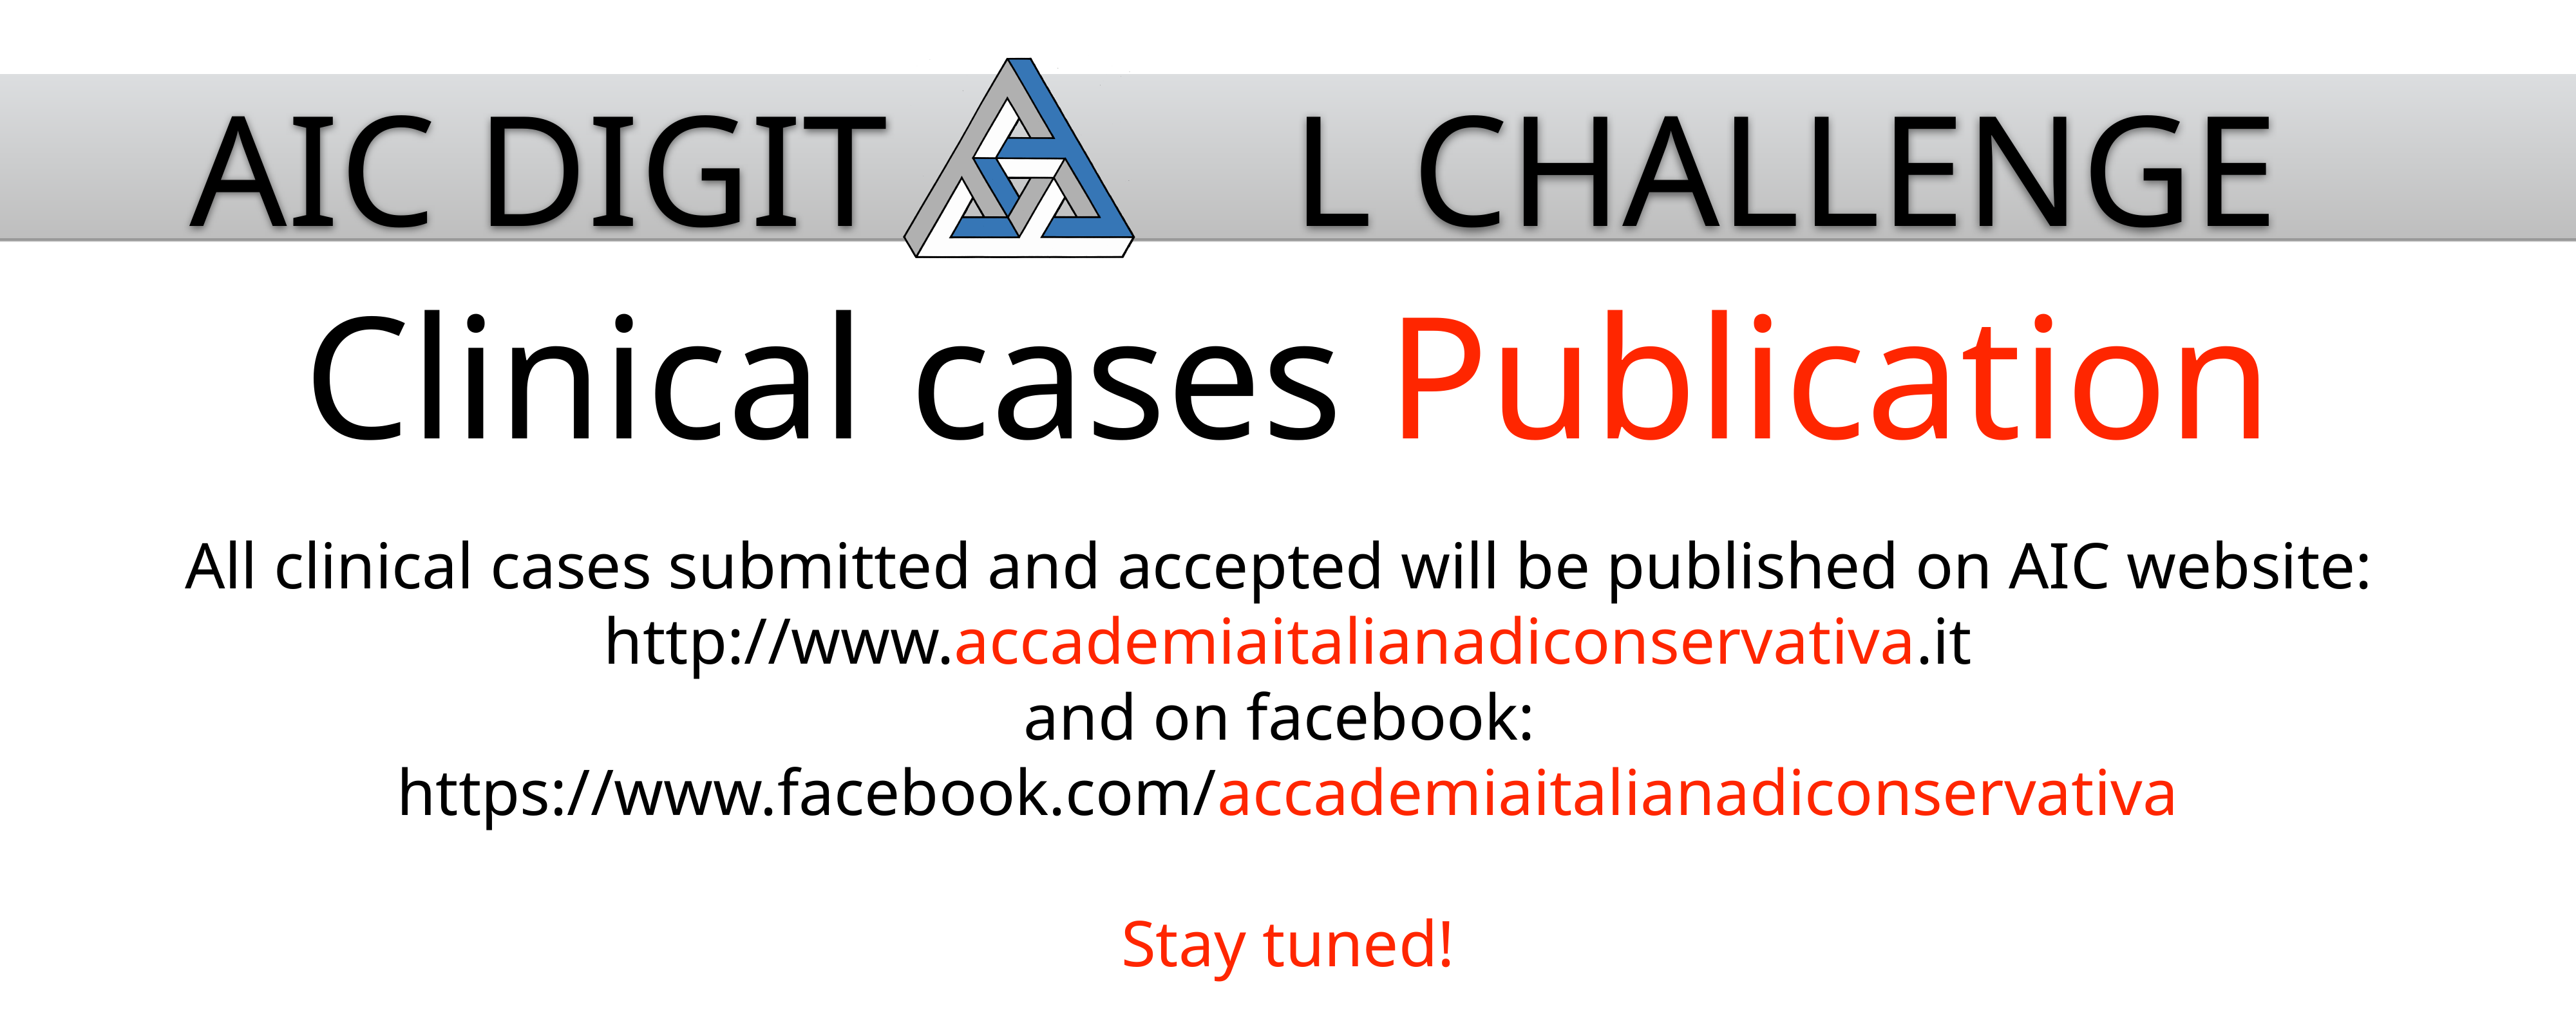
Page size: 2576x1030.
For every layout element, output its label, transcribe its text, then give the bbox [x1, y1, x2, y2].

text_box L CHALLENGE [306, 0, 2576, 374]
picture [889, 47, 1155, 265]
text_box All clinical cases submitted and accepted will be published on AIC website: http://www.accademiaitalianadiconservativa.it and on facebook: https://www.facebook.com/accademiaitalianadiconservativa Stay tuned! [35, 525, 2541, 980]
text_box AIC DIGIT [0, 0, 298, 374]
text_box Clinical cases Publication [303, 269, 2273, 473]
